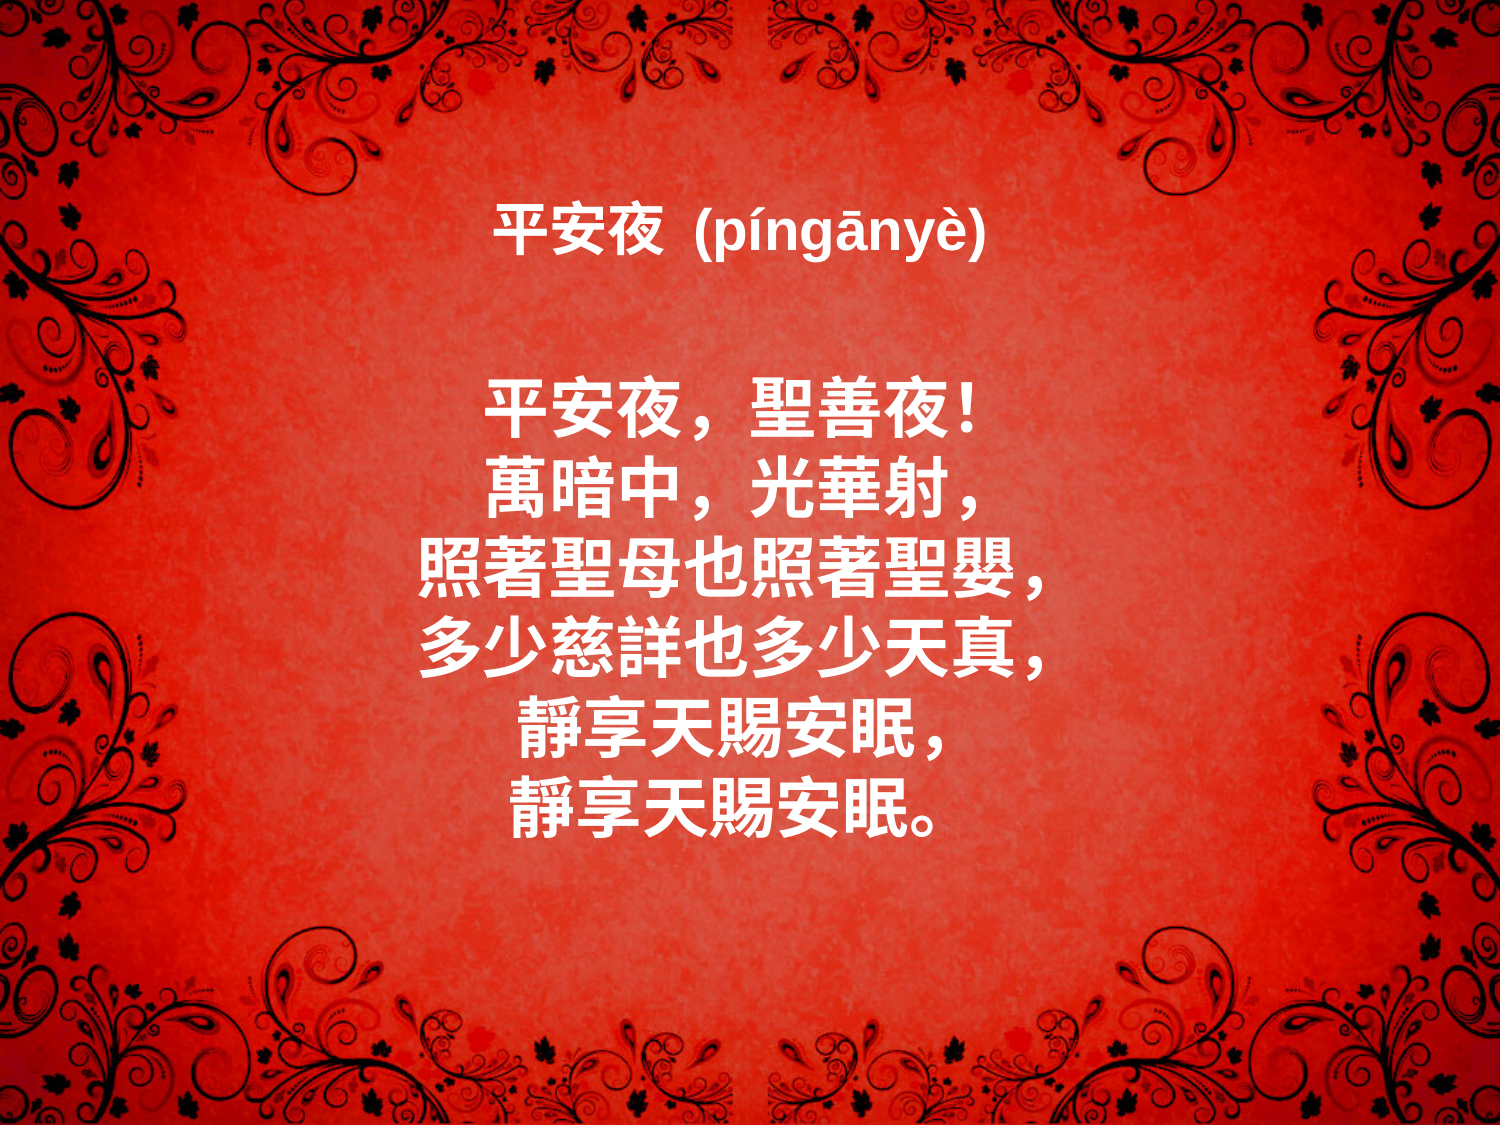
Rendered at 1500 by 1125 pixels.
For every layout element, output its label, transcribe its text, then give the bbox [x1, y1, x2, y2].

picture [0, 0, 1500, 1125]
text_box 平安夜，聖善夜！ 萬暗中，光華射， 照著聖母也照著聖嬰， 多少慈詳也多少天真， 靜享天賜安眠， 靜享天賜安眠。 [374, 278, 1125, 854]
text_box 平安夜 (píngānyè) [476, 184, 1003, 270]
